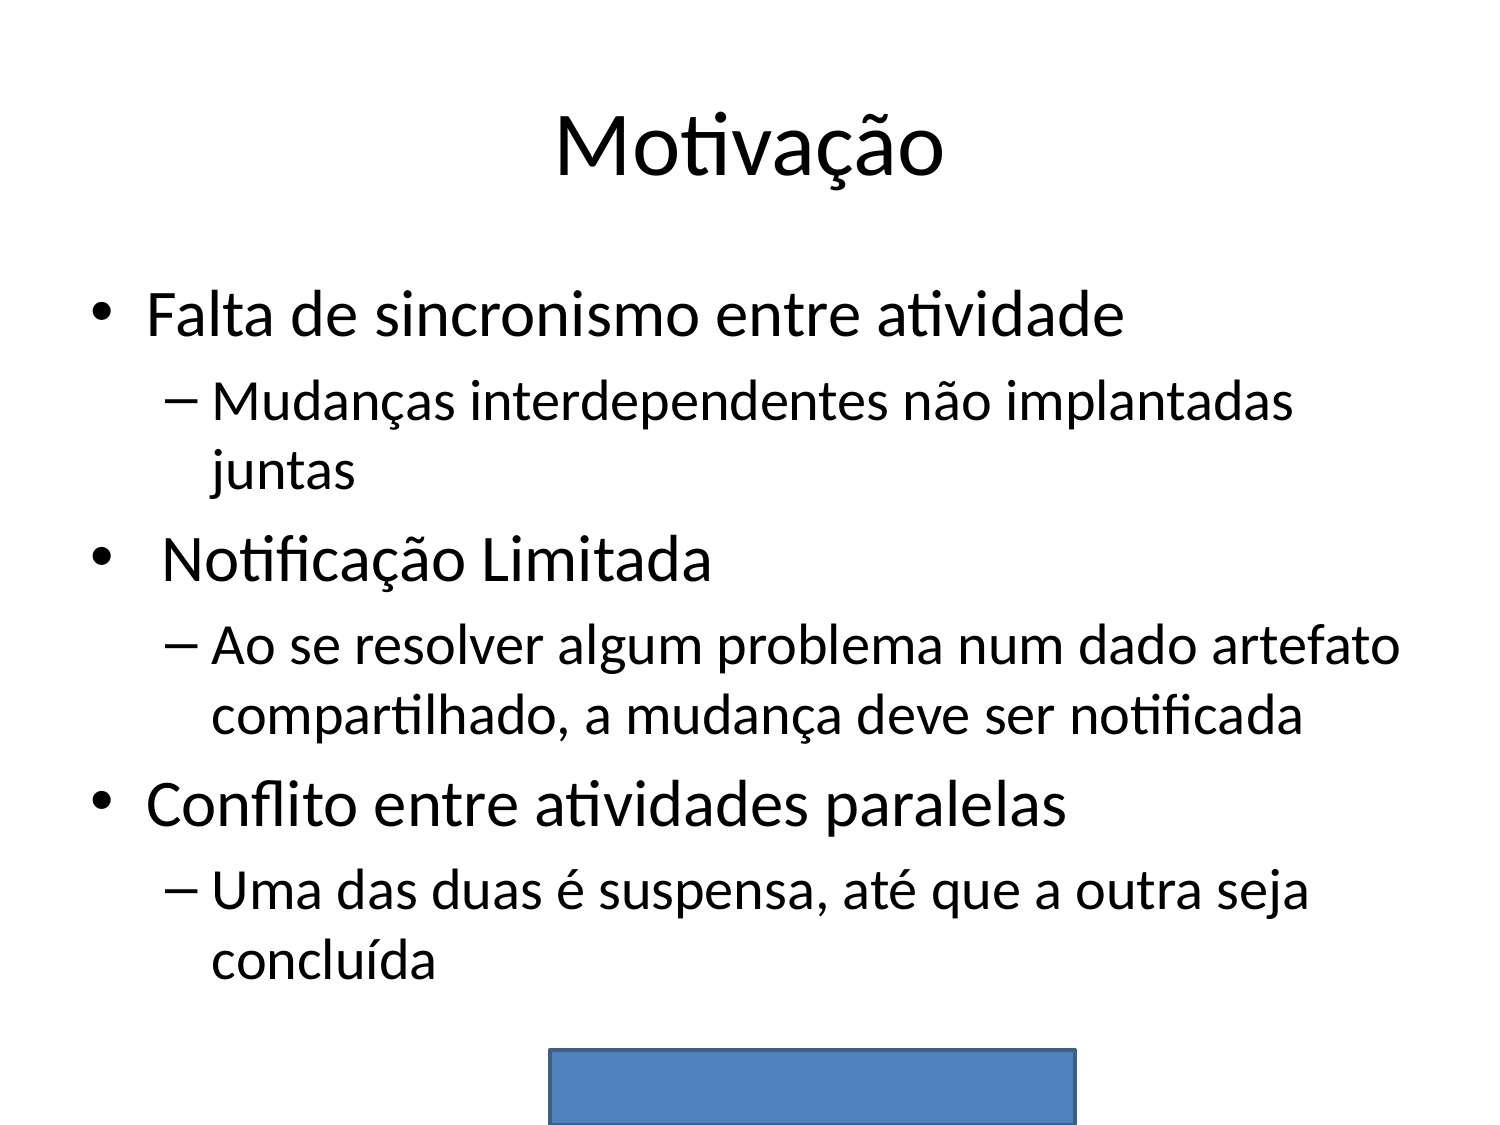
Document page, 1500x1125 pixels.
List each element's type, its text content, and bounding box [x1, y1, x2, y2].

list Falta de sincronismo entre atividade Mudanças interdependentes não implantadas juntas Notificação Limitada Ao se resolver algum problema num dado artefato compartilhado, a mudança deve ser notificada Conflito entre atividades paralelas Uma das duas é suspensa, até que a outra seja concluída [75, 262, 1425, 1005]
text_box [548, 1048, 1077, 1125]
title Motivação [75, 45, 1425, 233]
